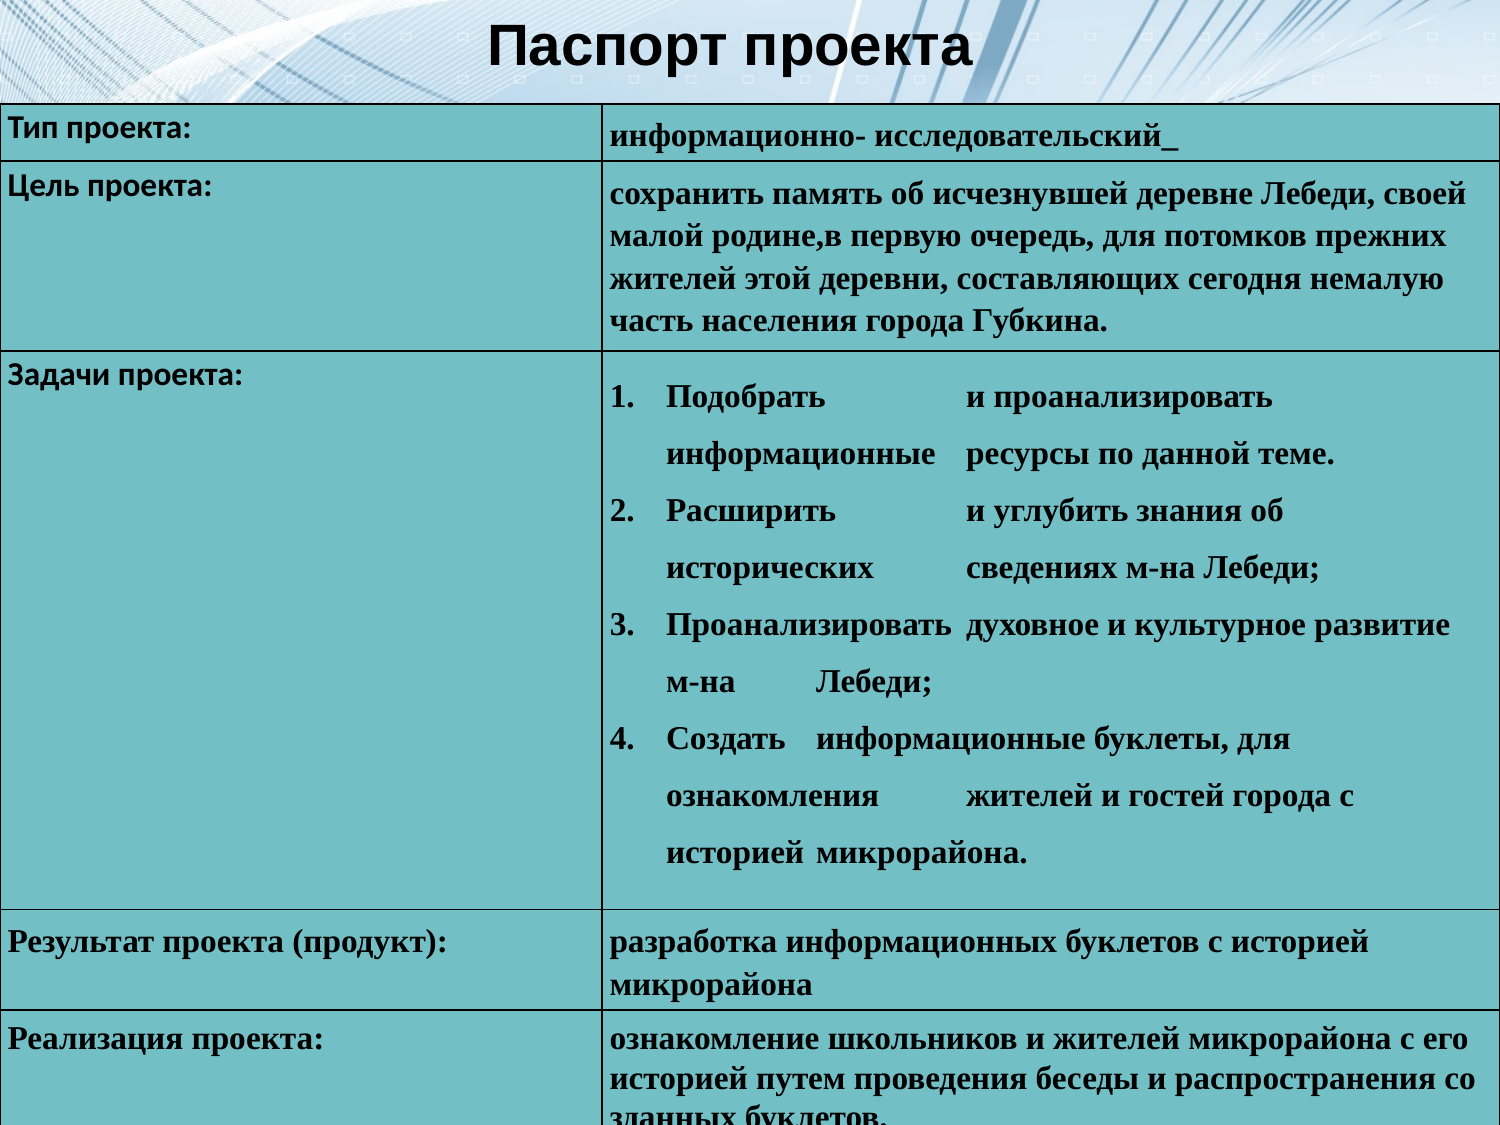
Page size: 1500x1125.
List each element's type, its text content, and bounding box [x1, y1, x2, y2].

picture [0, 0, 1500, 103]
table_cell Цель проекта: [1, 162, 601, 350]
table_cell сохранить память об исчезнувшей деревне Лебеди, своей малой родине,в первую очередь, для потомков прежних жителей этой деревни, составляющих сегодня немалую часть населения города Губкина. [603, 162, 1499, 350]
table_cell Реализация проекта: [1, 1011, 601, 1125]
text_box Паспорт проекта [46, 0, 1414, 84]
table_cell разработка информационных буклетов с историей микрорайона [603, 910, 1499, 1009]
table_cell Результат проекта (продукт): [1, 910, 601, 1009]
table_cell Подобрать и проанализировать информационные ресурсы по данной теме. Расширить и углубить знания об исторических сведениях м-на Лебеди; Проанализировать духовное и культурное развитие м-на Лебеди; Создать информационные буклеты, для ознакомления жителей и гостей города с историей микрорайона. [603, 352, 1499, 909]
table_cell Задачи проекта: [1, 352, 601, 909]
table_header Тип проекта: [1, 105, 601, 160]
table_header информационно- исследовательский_ [603, 105, 1499, 160]
table_cell ознакомление школьников и жителей микрорайона с его историей путем проведения беседы и распространения со зданных буклетов. [603, 1011, 1499, 1125]
